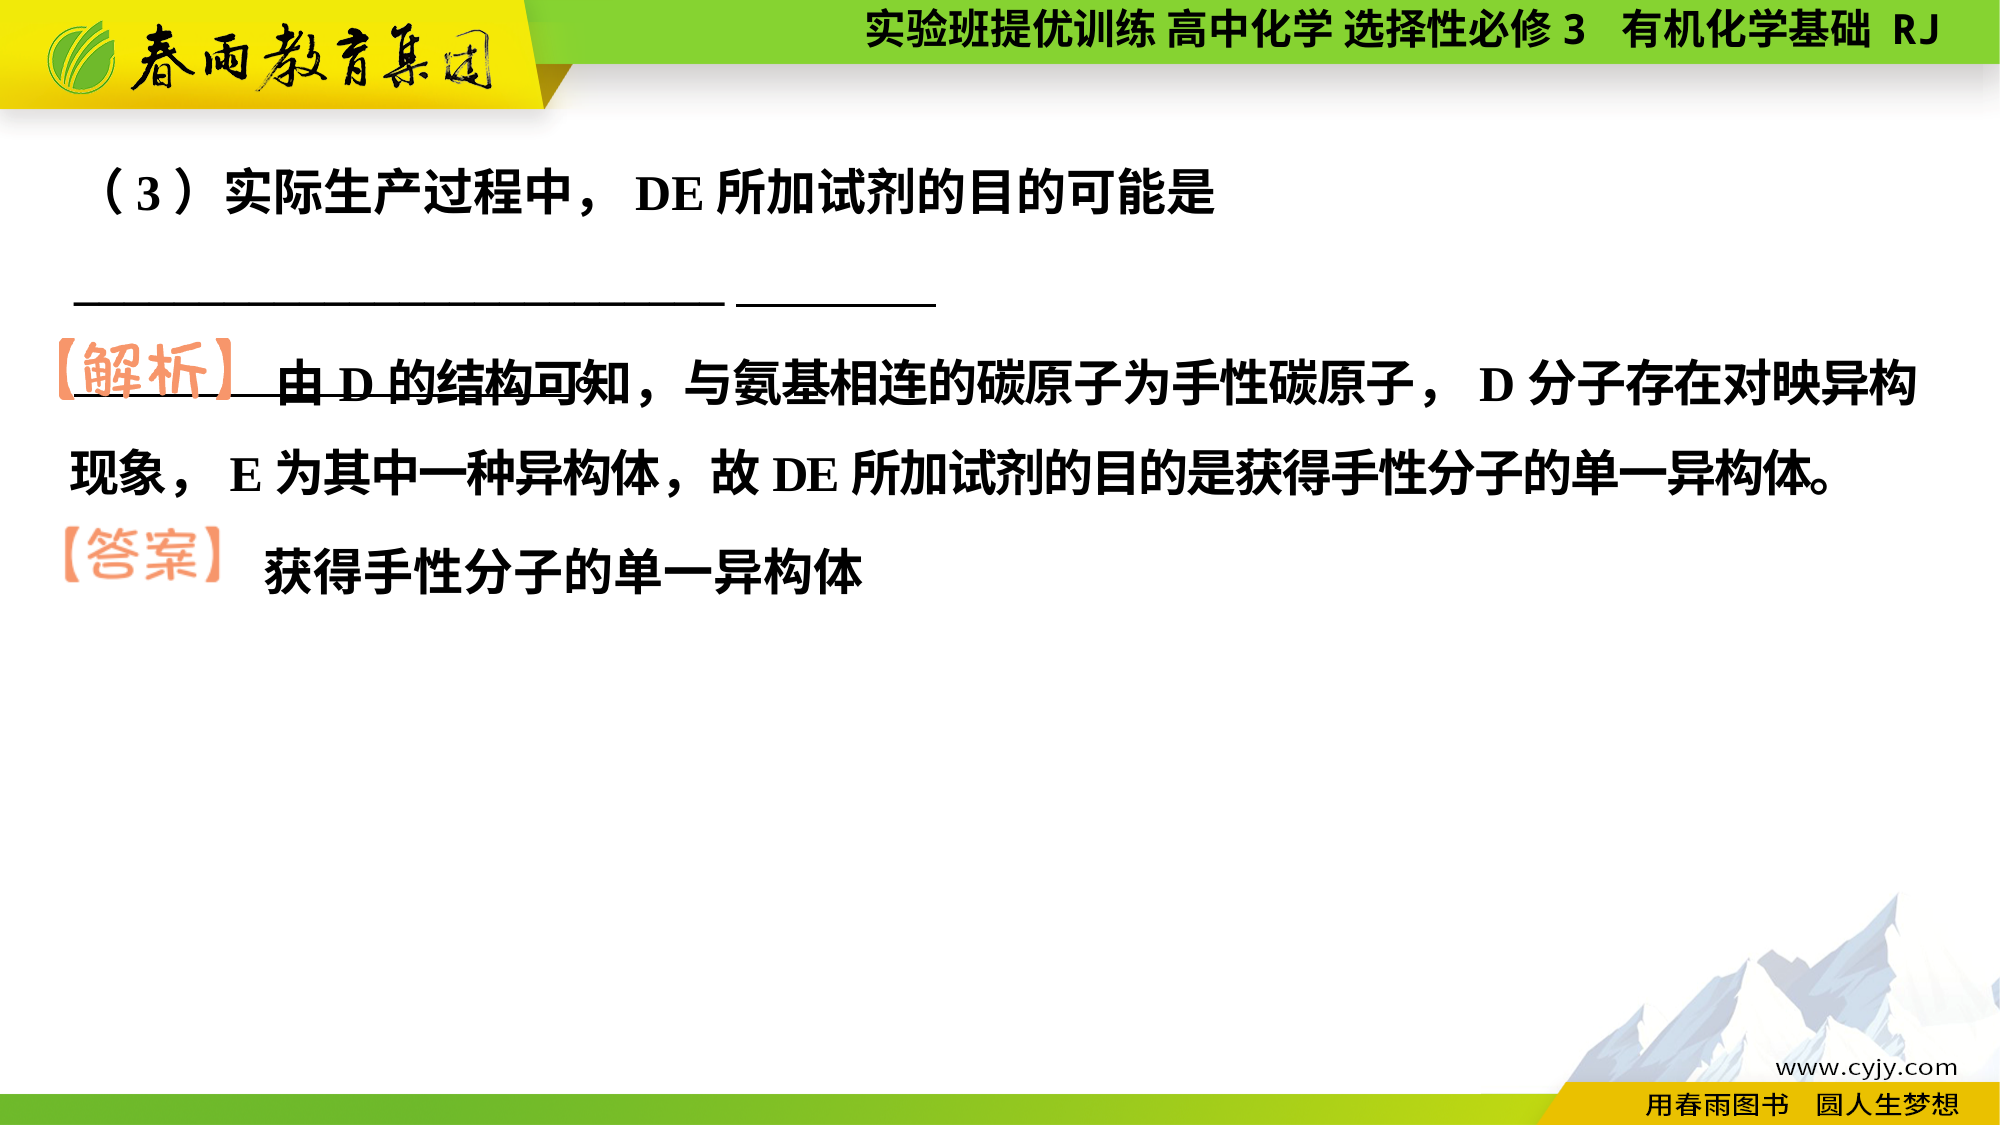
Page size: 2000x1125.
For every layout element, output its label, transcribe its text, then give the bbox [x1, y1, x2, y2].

picture [0, 0, 2000, 1125]
text_box 获得手性分子的单一异构体 [248, 503, 879, 609]
